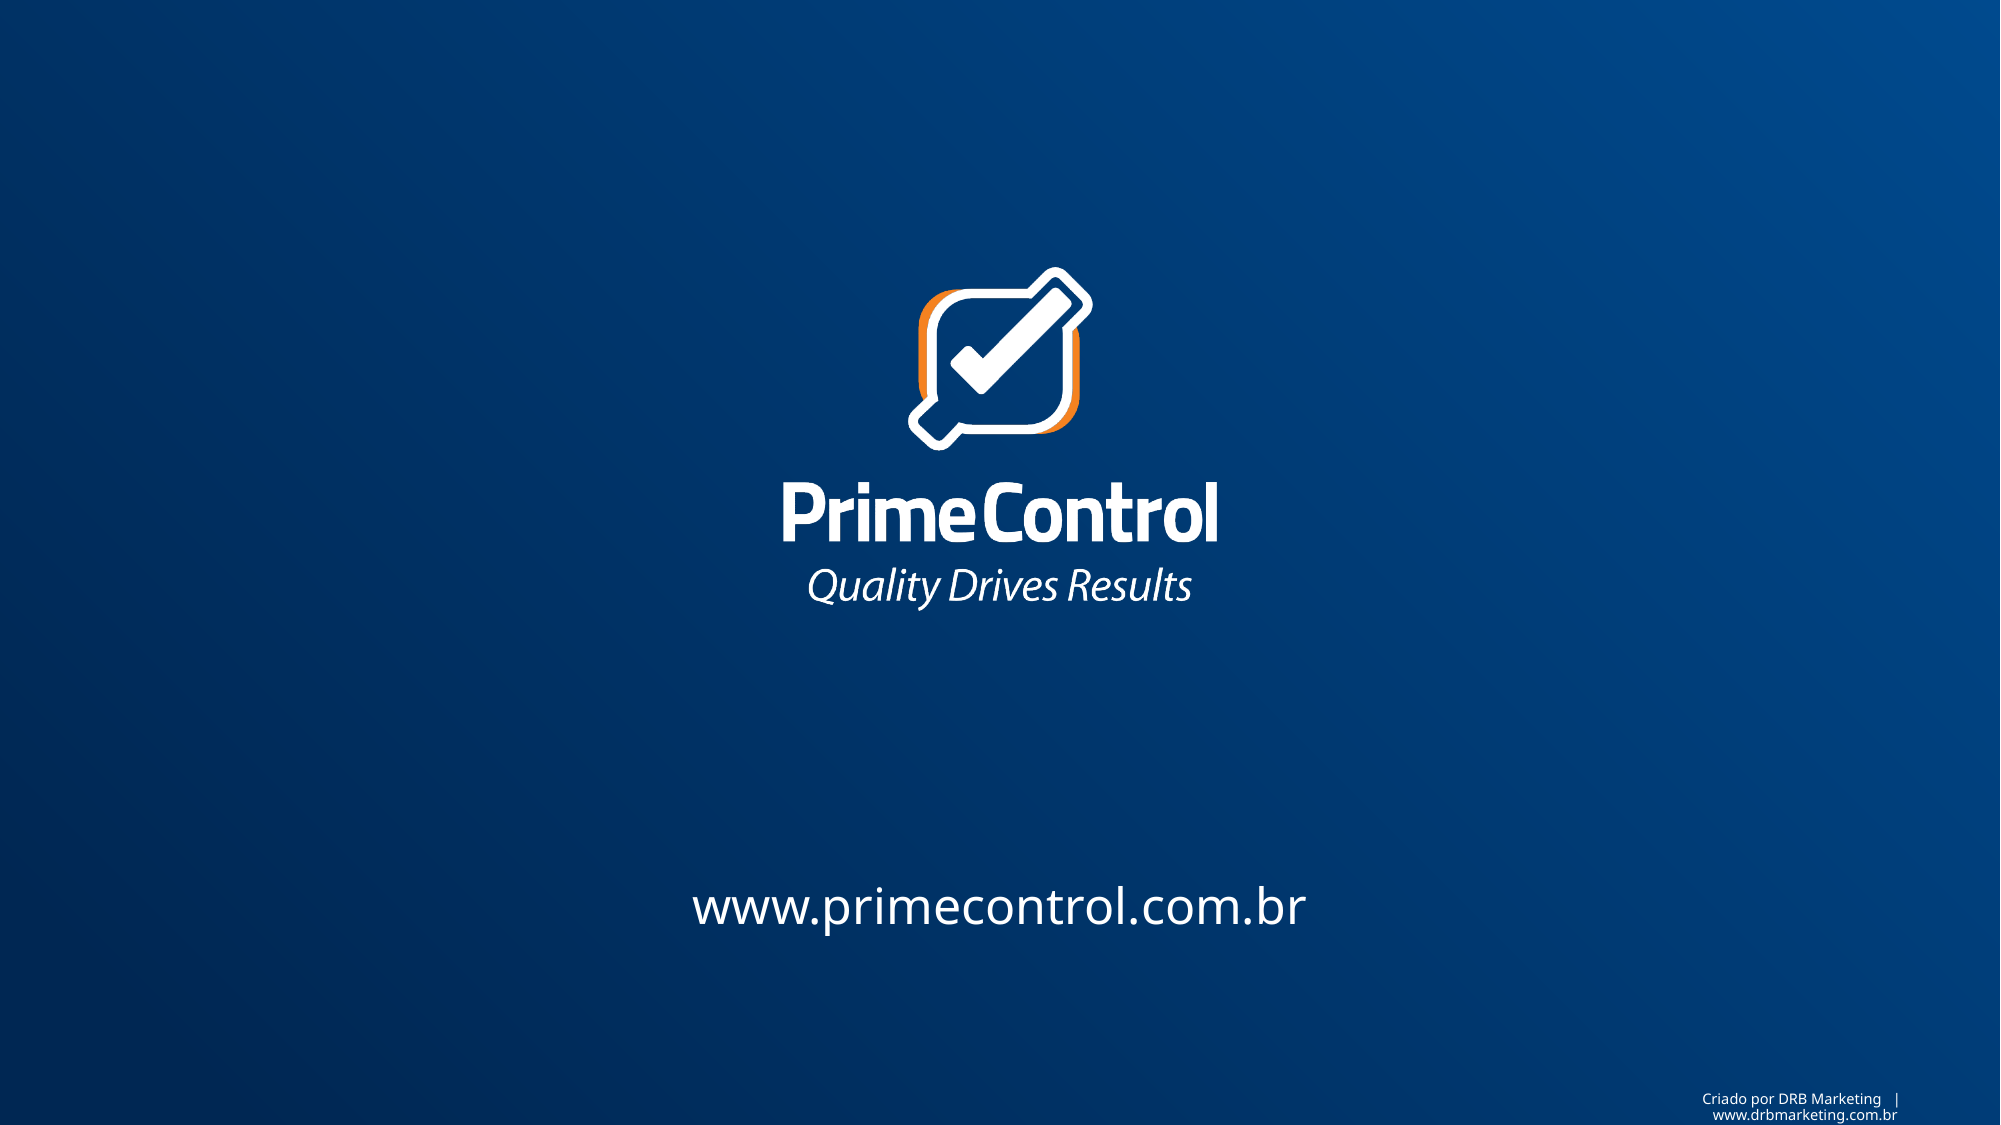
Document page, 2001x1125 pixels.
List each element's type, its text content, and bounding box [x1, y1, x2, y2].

text_box www.primecontrol.com.br [620, 874, 1380, 945]
text_box Criado por DRB Marketing | www.drbmarketing.com.br [1610, 1084, 2000, 1125]
text_box [0, 0, 2000, 1125]
picture [783, 267, 1217, 611]
